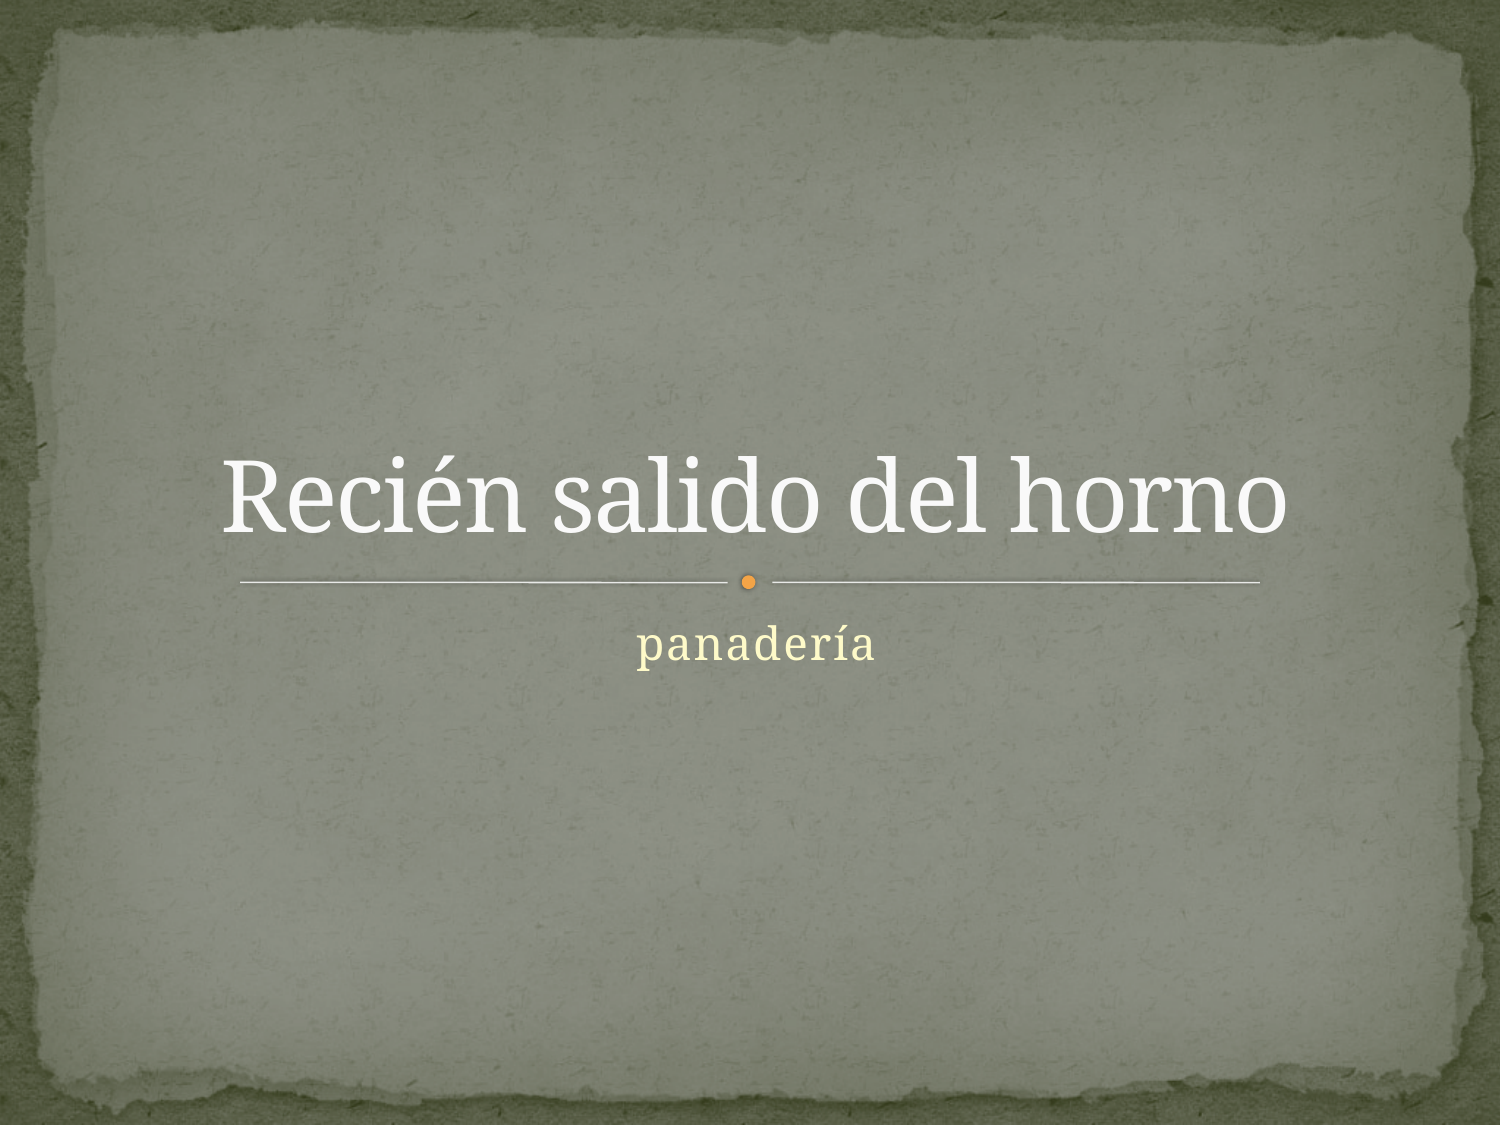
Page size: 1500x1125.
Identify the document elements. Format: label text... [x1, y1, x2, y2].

subtitle panadería [75, 606, 1438, 795]
title Recién salido del horno [74, 235, 1438, 561]
